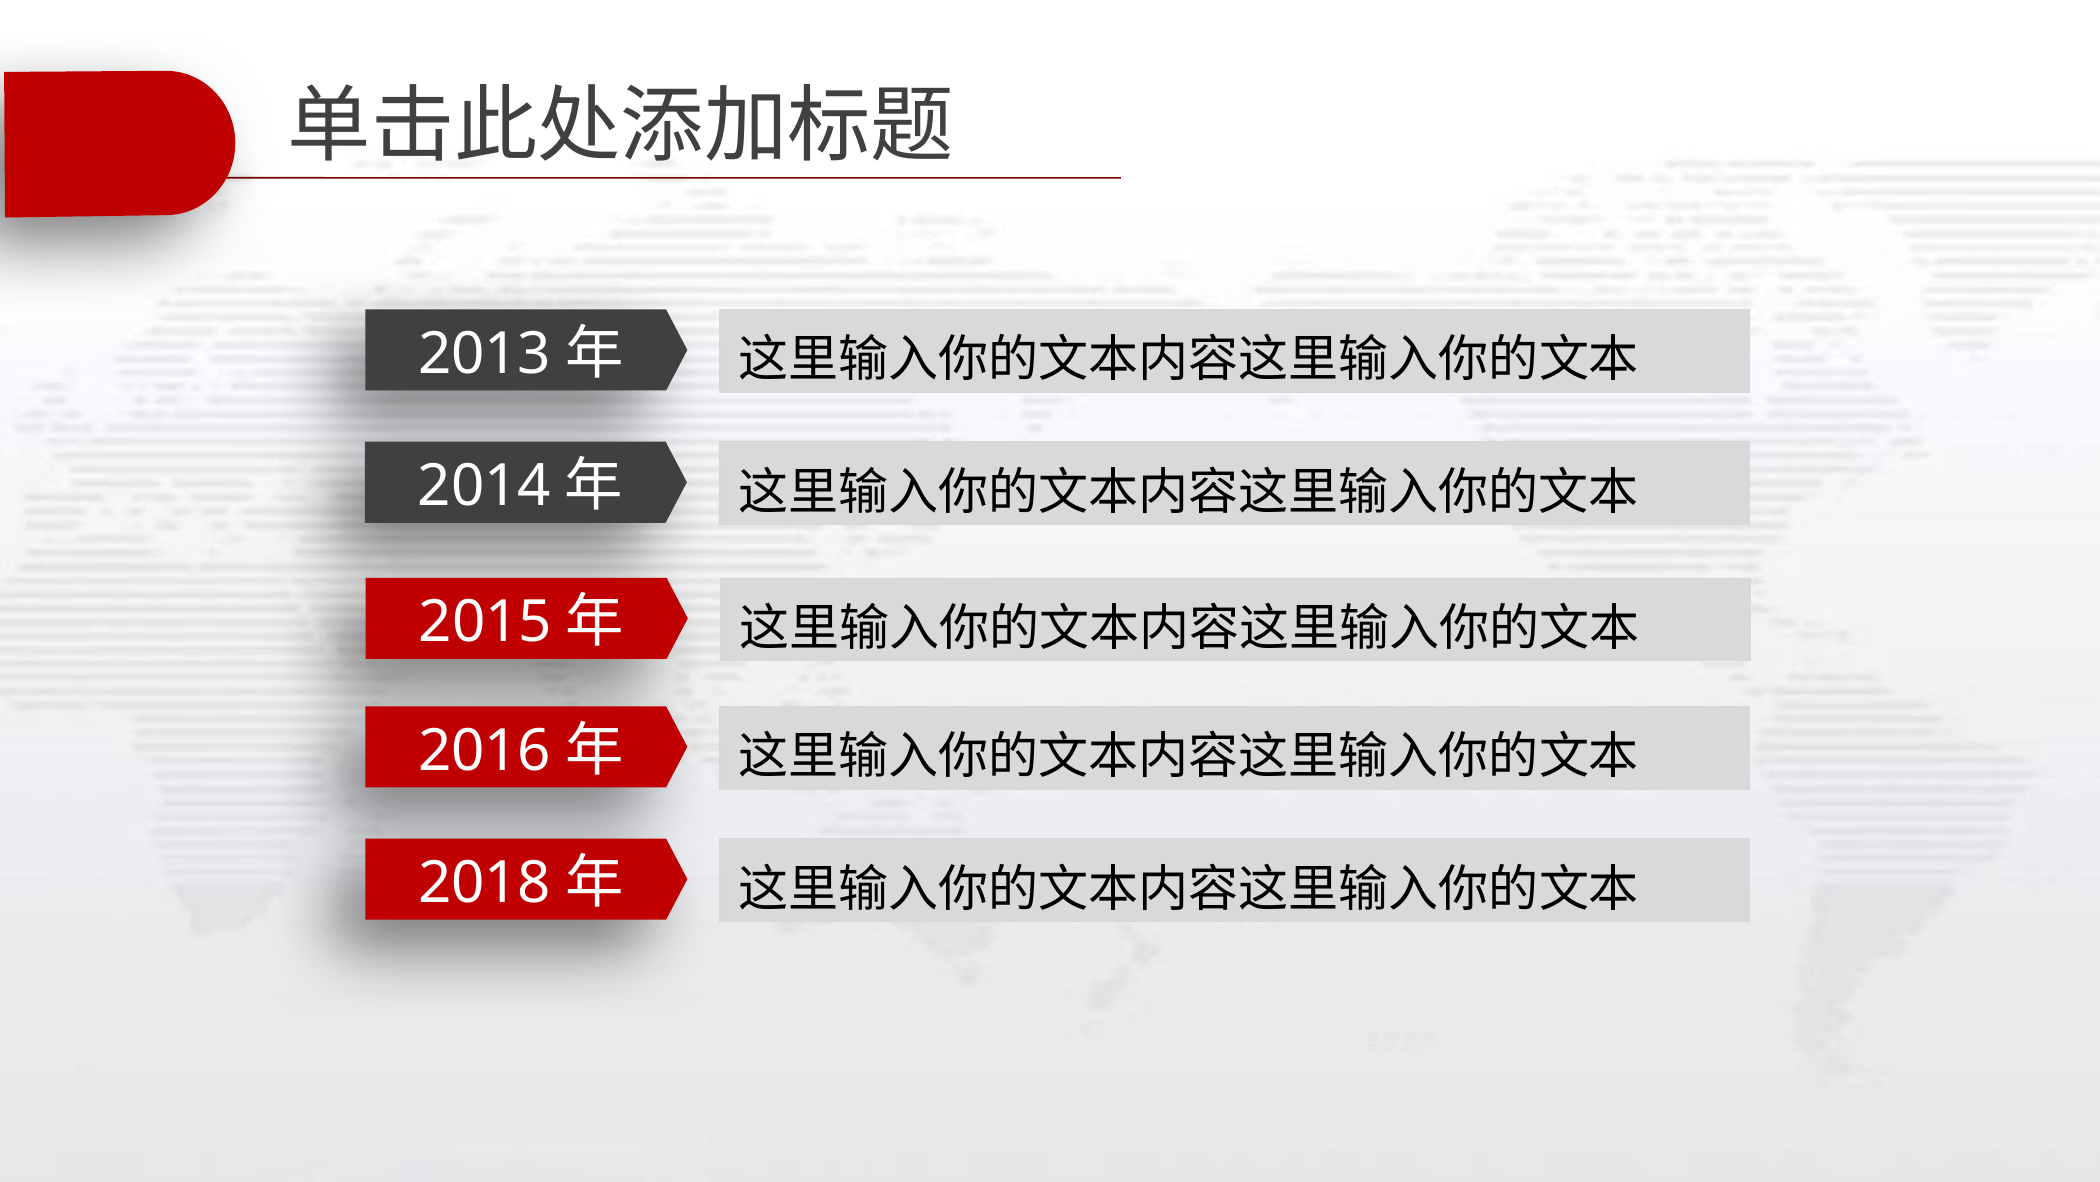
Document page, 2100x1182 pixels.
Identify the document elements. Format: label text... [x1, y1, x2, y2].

text_box 2014年 [362, 439, 689, 525]
picture [0, 0, 2100, 1182]
text_box 2018年 [363, 836, 690, 922]
text_box 这里输入你的文本内容这里输入你的文本 [718, 441, 1750, 525]
text_box 2016年 [363, 704, 690, 790]
text_box 2015年 [363, 575, 690, 661]
text_box 这里输入你的文本内容这里输入你的文本 [719, 577, 1750, 661]
title 单击此处添加标题 [270, 47, 1691, 196]
text_box 这里输入你的文本内容这里输入你的文本 [719, 706, 1750, 789]
text_box 这里输入你的文本内容这里输入你的文本 [719, 309, 1750, 393]
text_box 2013年 [363, 307, 690, 393]
text_box 这里输入你的文本内容这里输入你的文本 [719, 838, 1750, 922]
